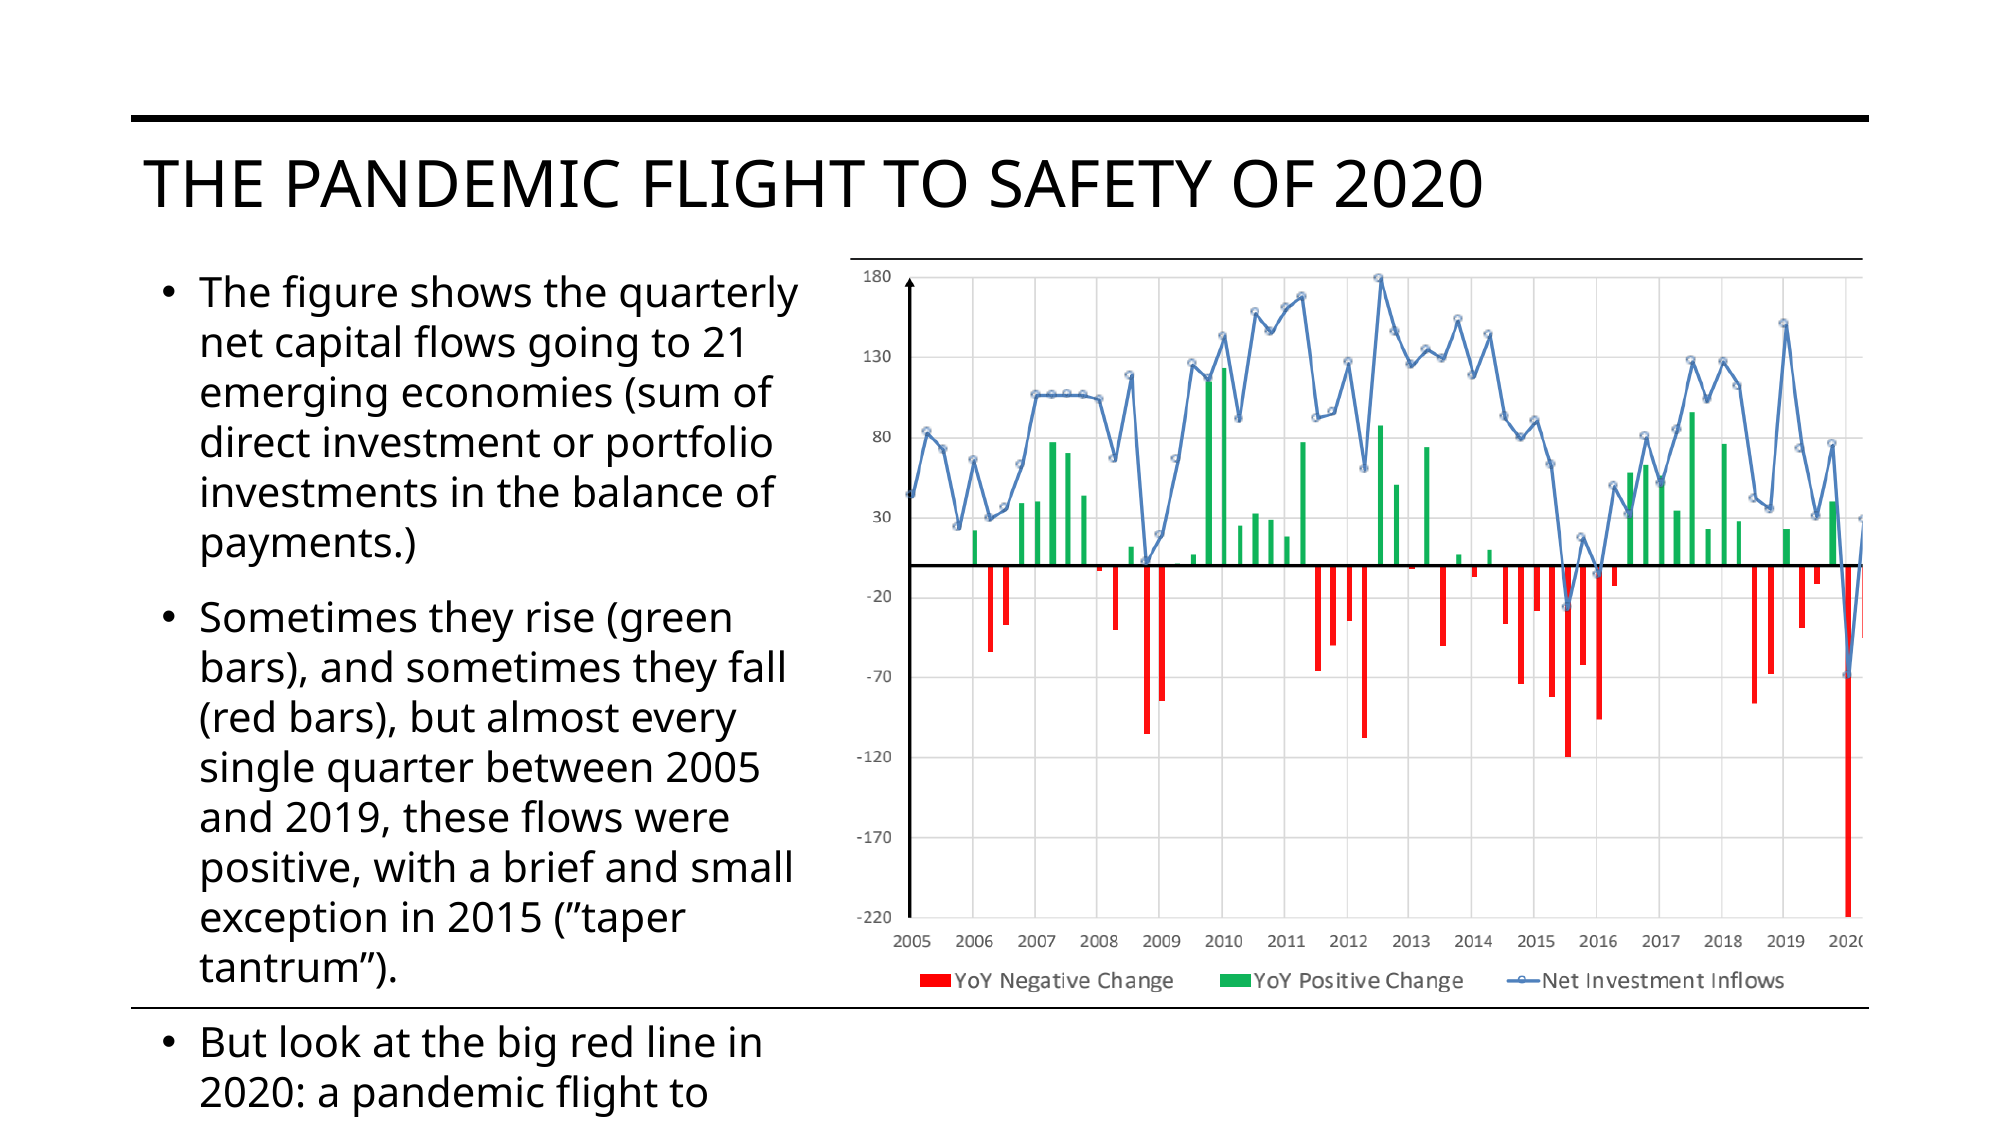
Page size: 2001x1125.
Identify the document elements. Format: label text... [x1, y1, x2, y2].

title The pandemic flight to safety of 2020 [128, 125, 1509, 229]
picture [850, 258, 1863, 1000]
list The figure shows the quarterly net capital flows going to 21 emerging economies (sum of direct investment or portfolio investments in the balance of payments.) Sometimes they rise (green bars), and sometimes they fall (red bars), but almost every single quarter between 2005 and 2019, these flows were positive, with a brief and small exception in 2015 (”taper tantrum”). But look at the big red line in 2020: a pandemic flight to safety. [137, 258, 839, 993]
